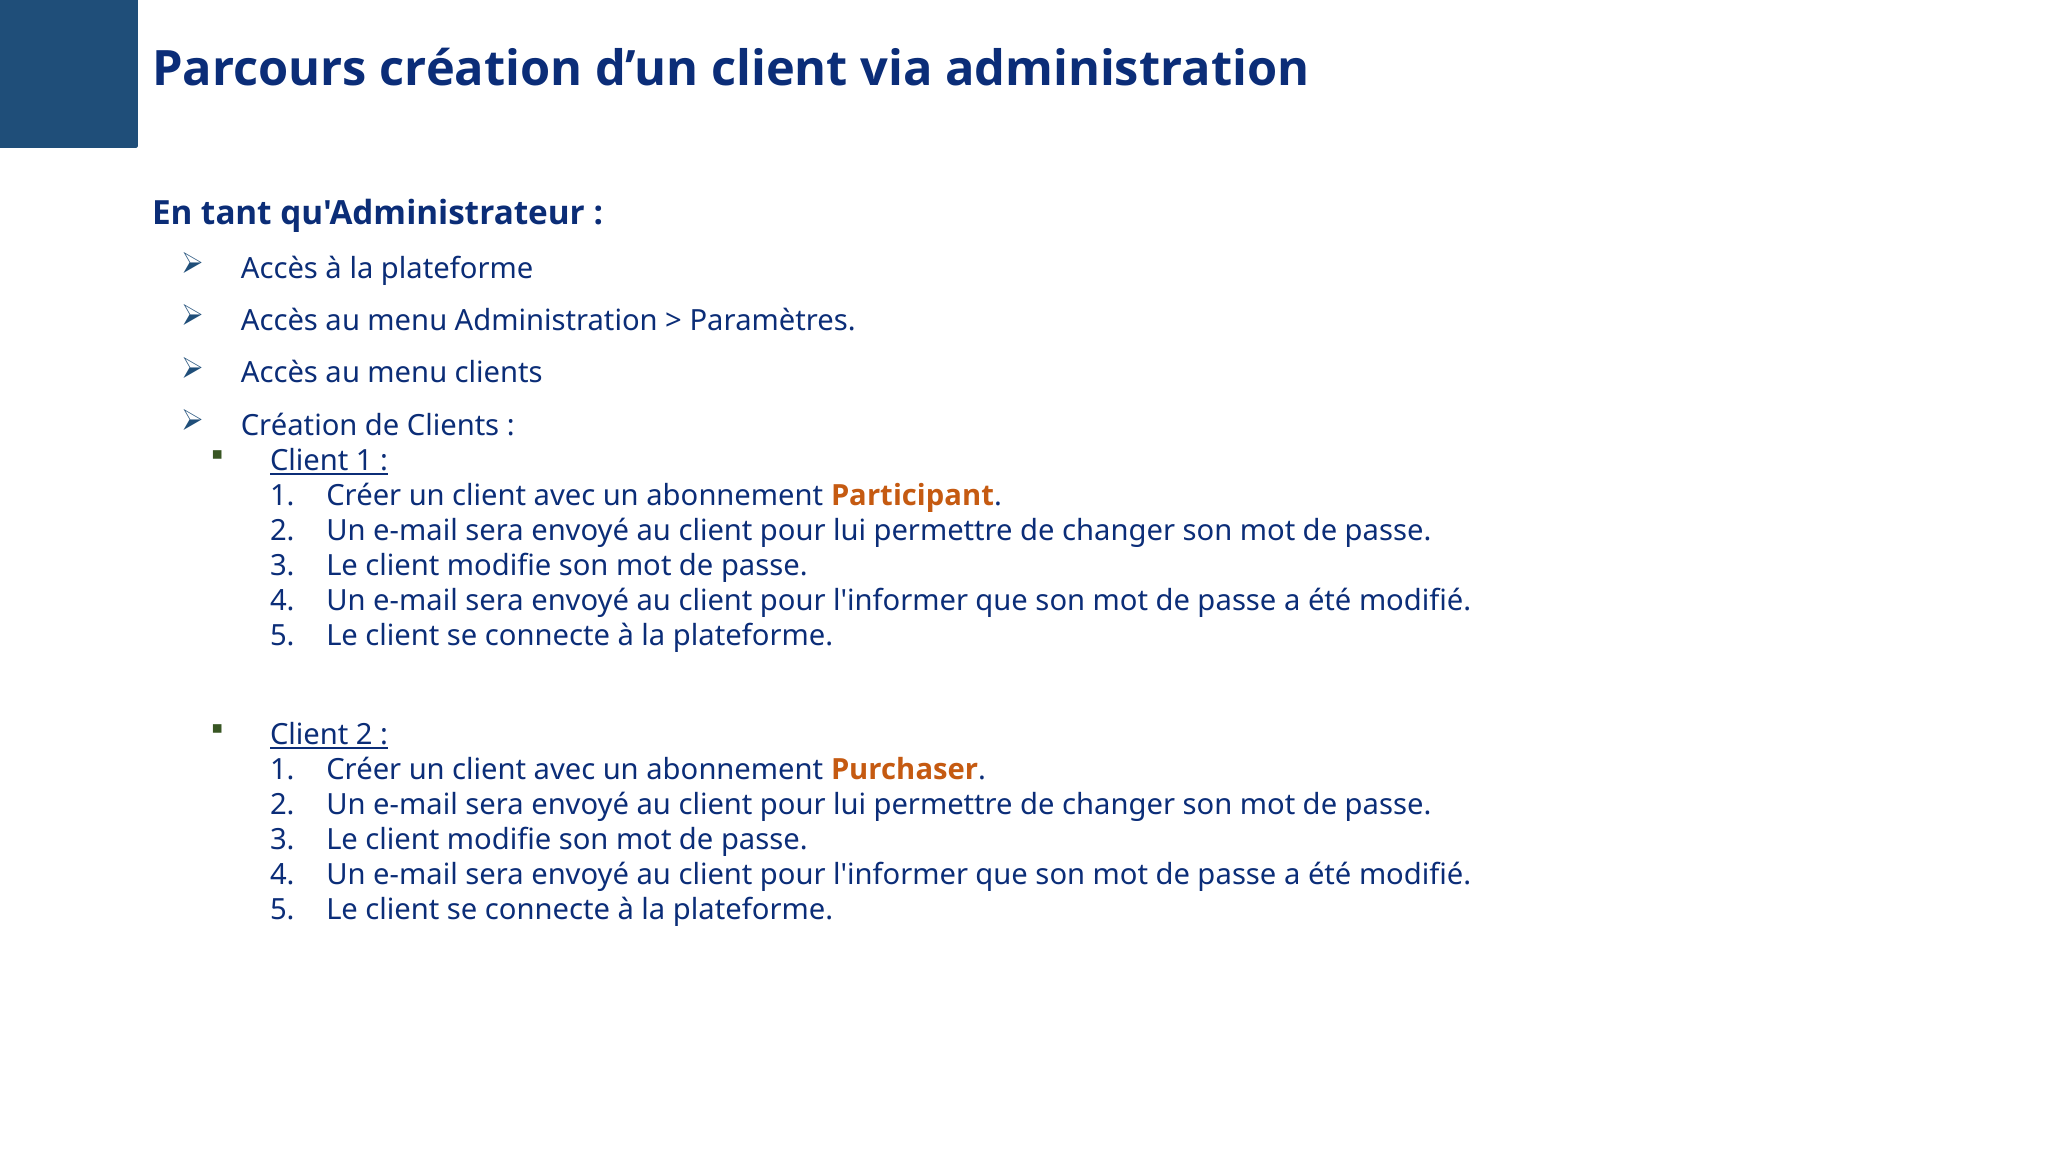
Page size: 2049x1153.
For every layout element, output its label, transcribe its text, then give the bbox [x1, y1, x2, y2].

list En tant qu'Administrateur : Accès à la plateforme Accès au menu Administration > Paramètres. Accès au menu clients Création de Clients : Client 1 : Créer un client avec un abonnement Participant. Un e-mail sera envoyé au client pour lui permettre de changer son mot de passe. Le client modifie son mot de passe. Un e-mail sera envoyé au client pour l'informer que son mot de passe a été modifié. Le client se connecte à la plateforme. Client 2 : Créer un client avec un abonnement Purchaser. Un e-mail sera envoyé au client pour lui permettre de changer son mot de passe. Le client modifie son mot de passe. Un e-mail sera envoyé au client pour l'informer que son mot de passe a été modifié. Le client se connecte à la plateforme. [137, 176, 1915, 1023]
title Parcours création d’un client via administration [137, 0, 1929, 139]
